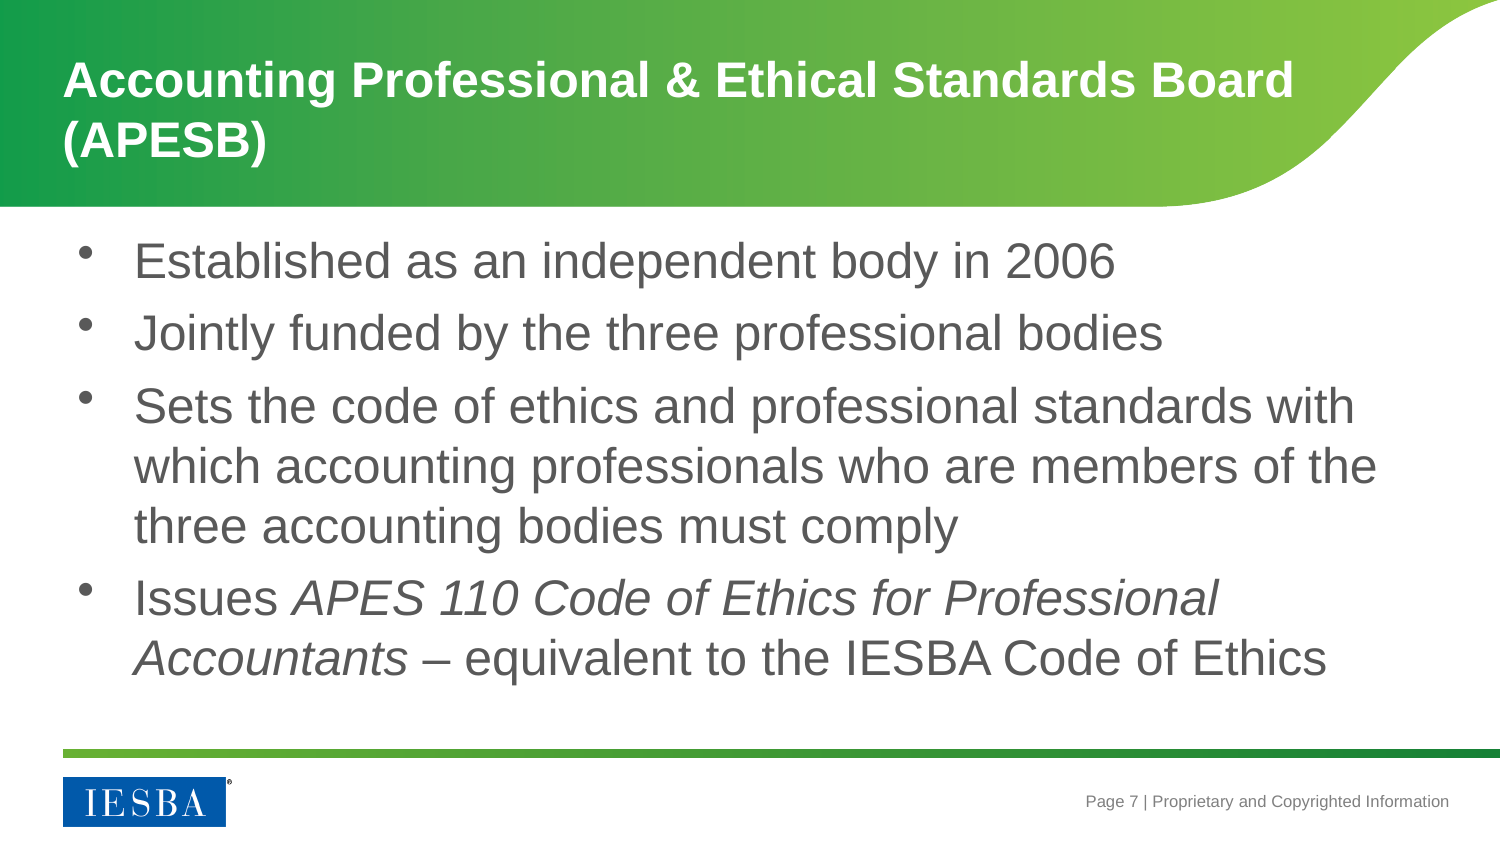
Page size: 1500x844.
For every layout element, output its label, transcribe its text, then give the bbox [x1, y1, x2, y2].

picture [63, 777, 232, 827]
list Established as an independent body in 2006 Jointly funded by the three professional bodies Sets the code of ethics and professional standards with which accounting professionals who are members of the three accounting bodies must comply Issues APES 110 Code of Ethics for Professional Accountants – equivalent to the IESBA Code of Ethics [62, 220, 1450, 724]
picture [0, 0, 1500, 207]
title Accounting Professional & Ethical Standards Board (APESB) [62, 75, 1300, 141]
